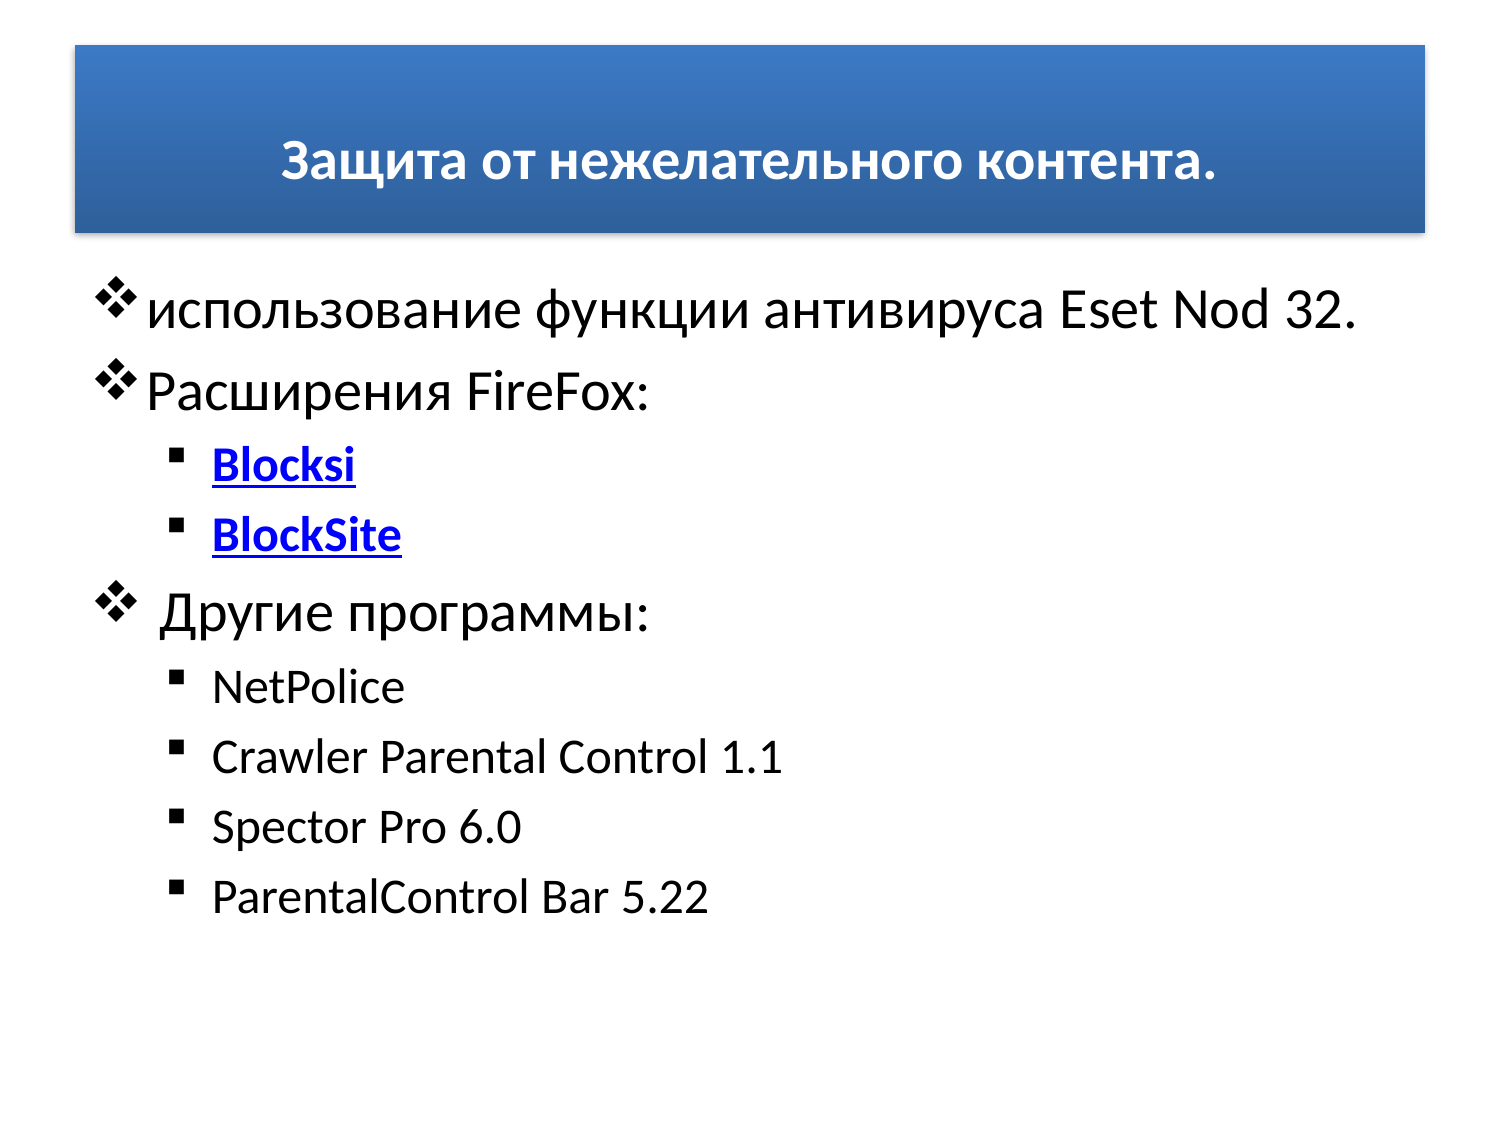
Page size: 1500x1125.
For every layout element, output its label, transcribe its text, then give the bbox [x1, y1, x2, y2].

list использование функции антивируса Eset Nod 32. Расширения FireFox: Blocksi BlockSite Другие программы: NetPolice Crawler Parental Control 1.1 Spector Pro 6.0 ParentalControl Bar 5.22 [75, 262, 1425, 1005]
title Защита от нежелательного контента. [75, 45, 1425, 233]
